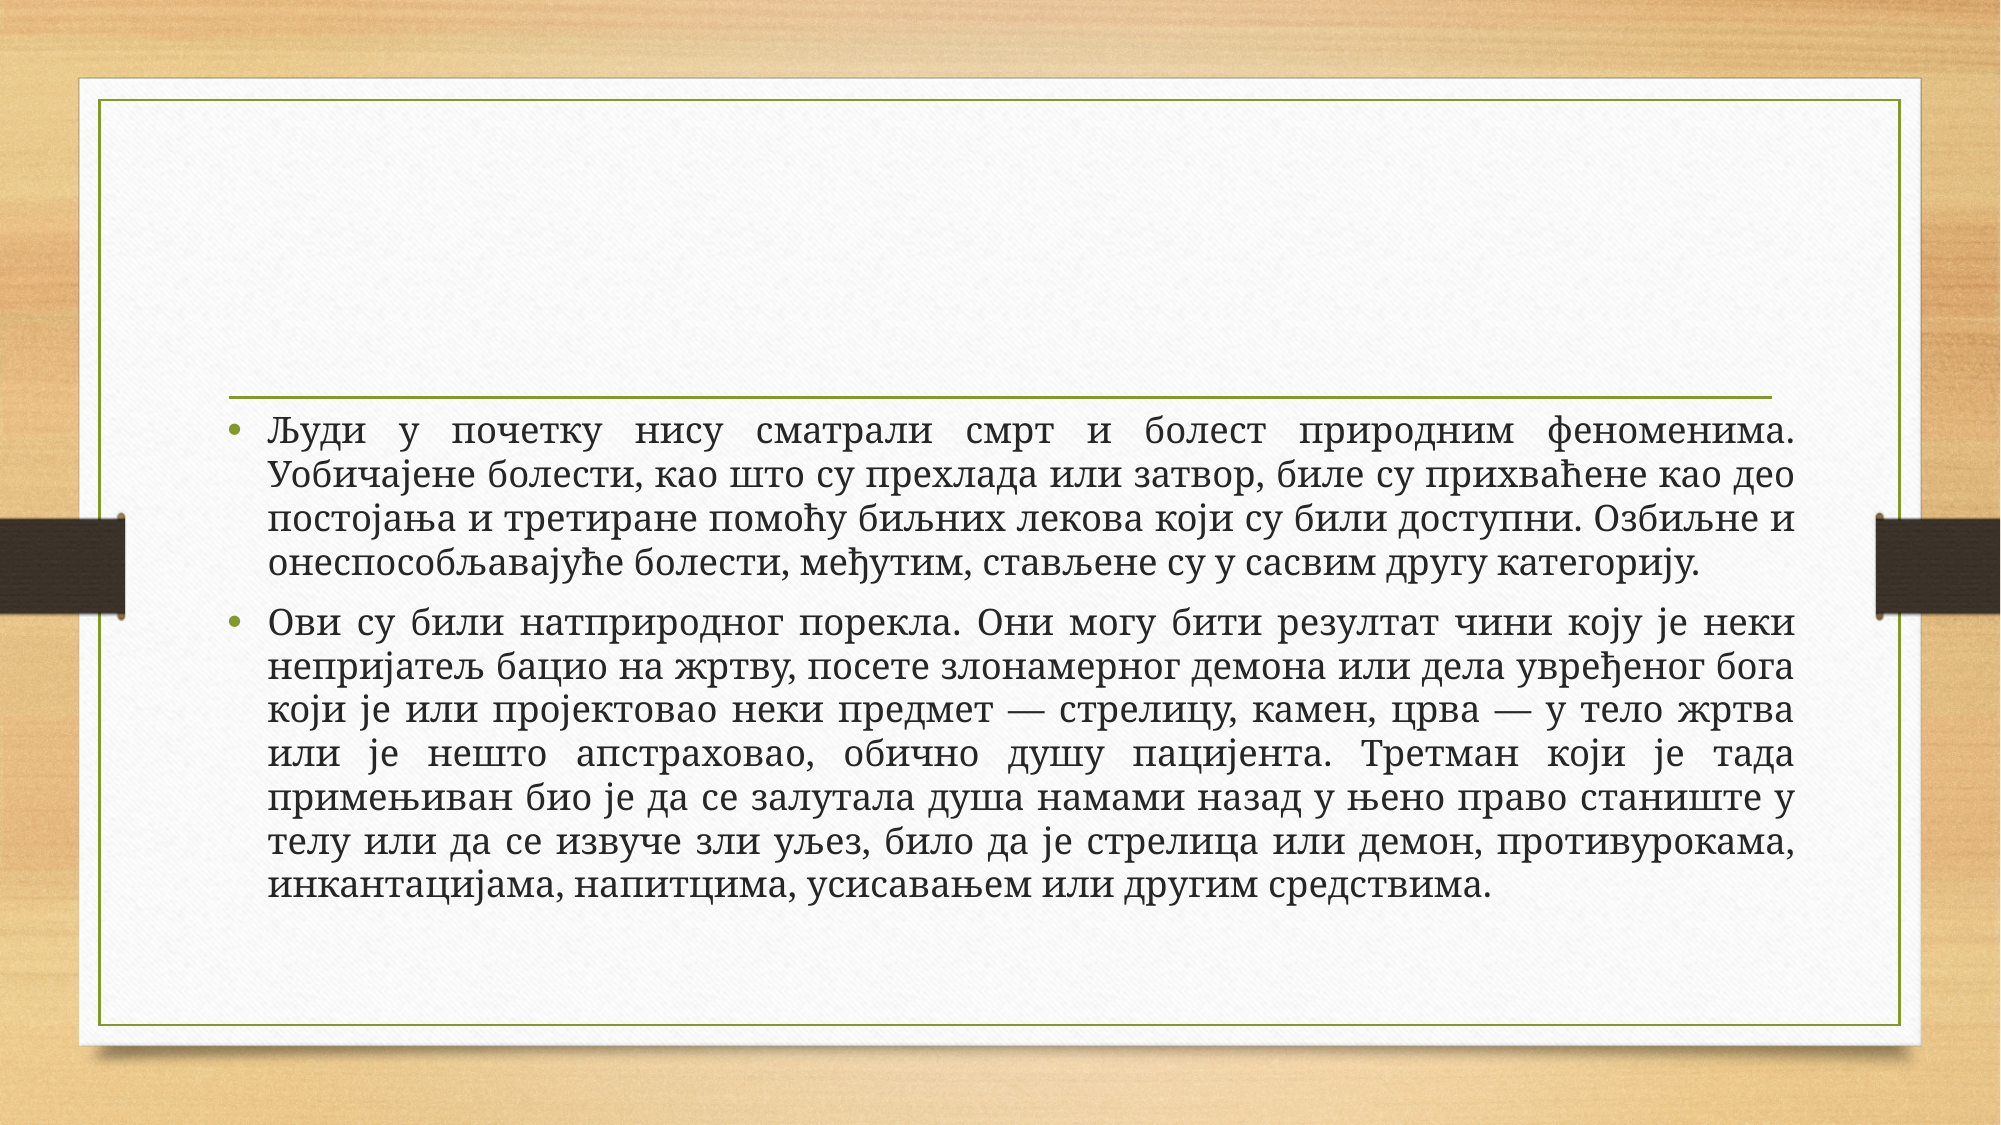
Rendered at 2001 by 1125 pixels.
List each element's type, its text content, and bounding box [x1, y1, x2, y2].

list Људи у почетку нису сматрали смрт и болест природним феноменима. Уобичајене болести, као што су прехлада или затвор, биле су прихваћене као део постојања и третиране помоћу биљних лекова који су били доступни. Озбиљне и онеспособљавајуће болести, међутим, стављене су у сасвим другу категорију. Ови су били натприродног порекла. Они могу бити резултат чини коју је неки непријатељ бацио на жртву, посете злонамерног демона или дела увређеног бога који је или пројектовао неки предмет — стрелицу, камен, црва — у тело жртва или је нешто апстраховао, обично душу пацијента. Третман који је тада примењиван био је да се залутала душа намами назад у њено право станиште у телу или да се извуче зли уљез, било да је стрелица или демон, противурокама, инкантацијама, напитцима, усисавањем или другим средствима. [212, 399, 1813, 945]
picture [0, 0, 2001, 1125]
